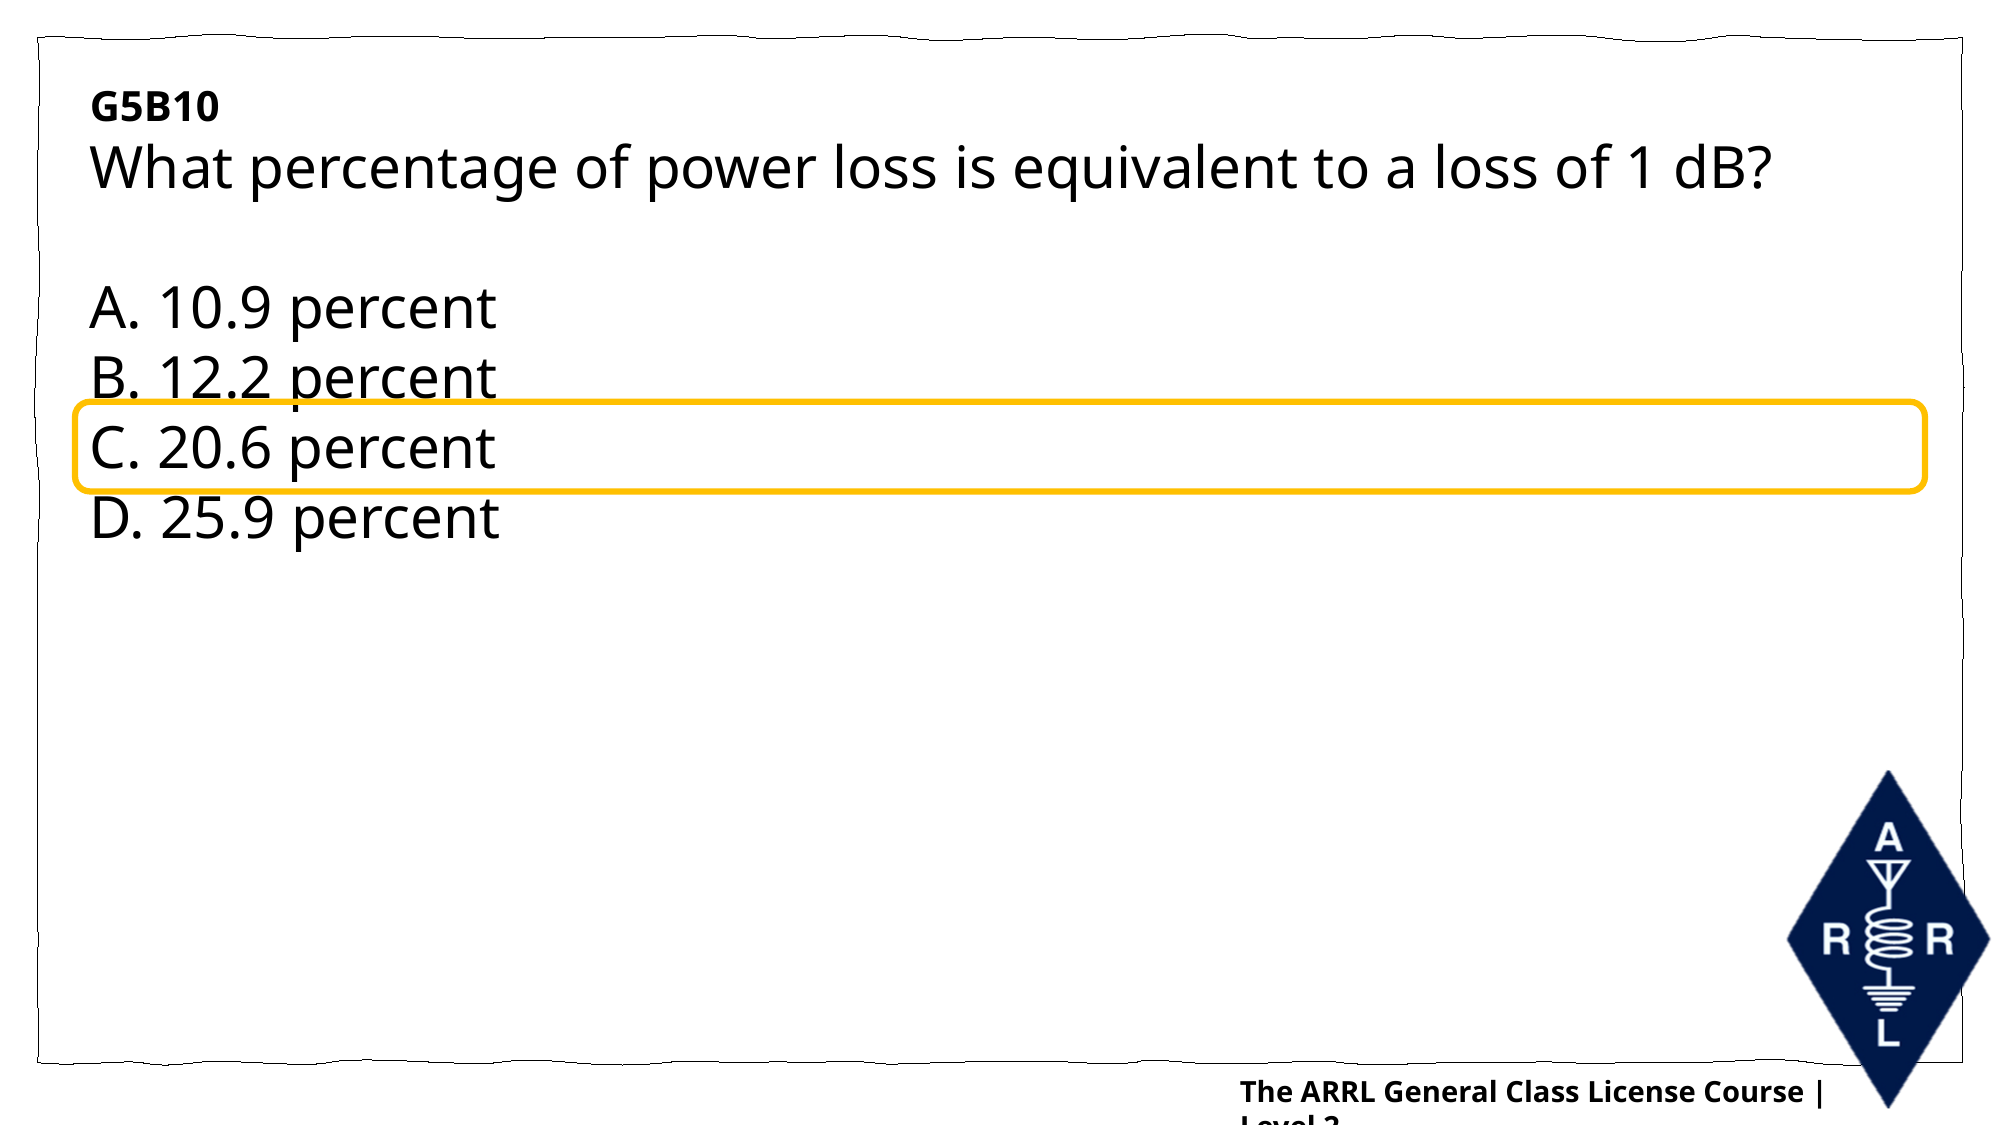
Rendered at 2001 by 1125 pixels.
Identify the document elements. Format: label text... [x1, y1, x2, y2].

picture [1773, 752, 1999, 1125]
text_box G5B10 What percentage of power loss is equivalent to a loss of 1 dB? A. 10.9 percent B. 12.2 percent C. 20.6 percent D. 25.9 percent [75, 485, 1850, 558]
text_box G5B10 What percentage of power loss is equivalent to a loss of 1 dB? A. 10.9 percent B. 12.2 percent C. 20.6 percent D. 25.9 percent [75, 72, 1850, 408]
text_box [73, 400, 1927, 493]
